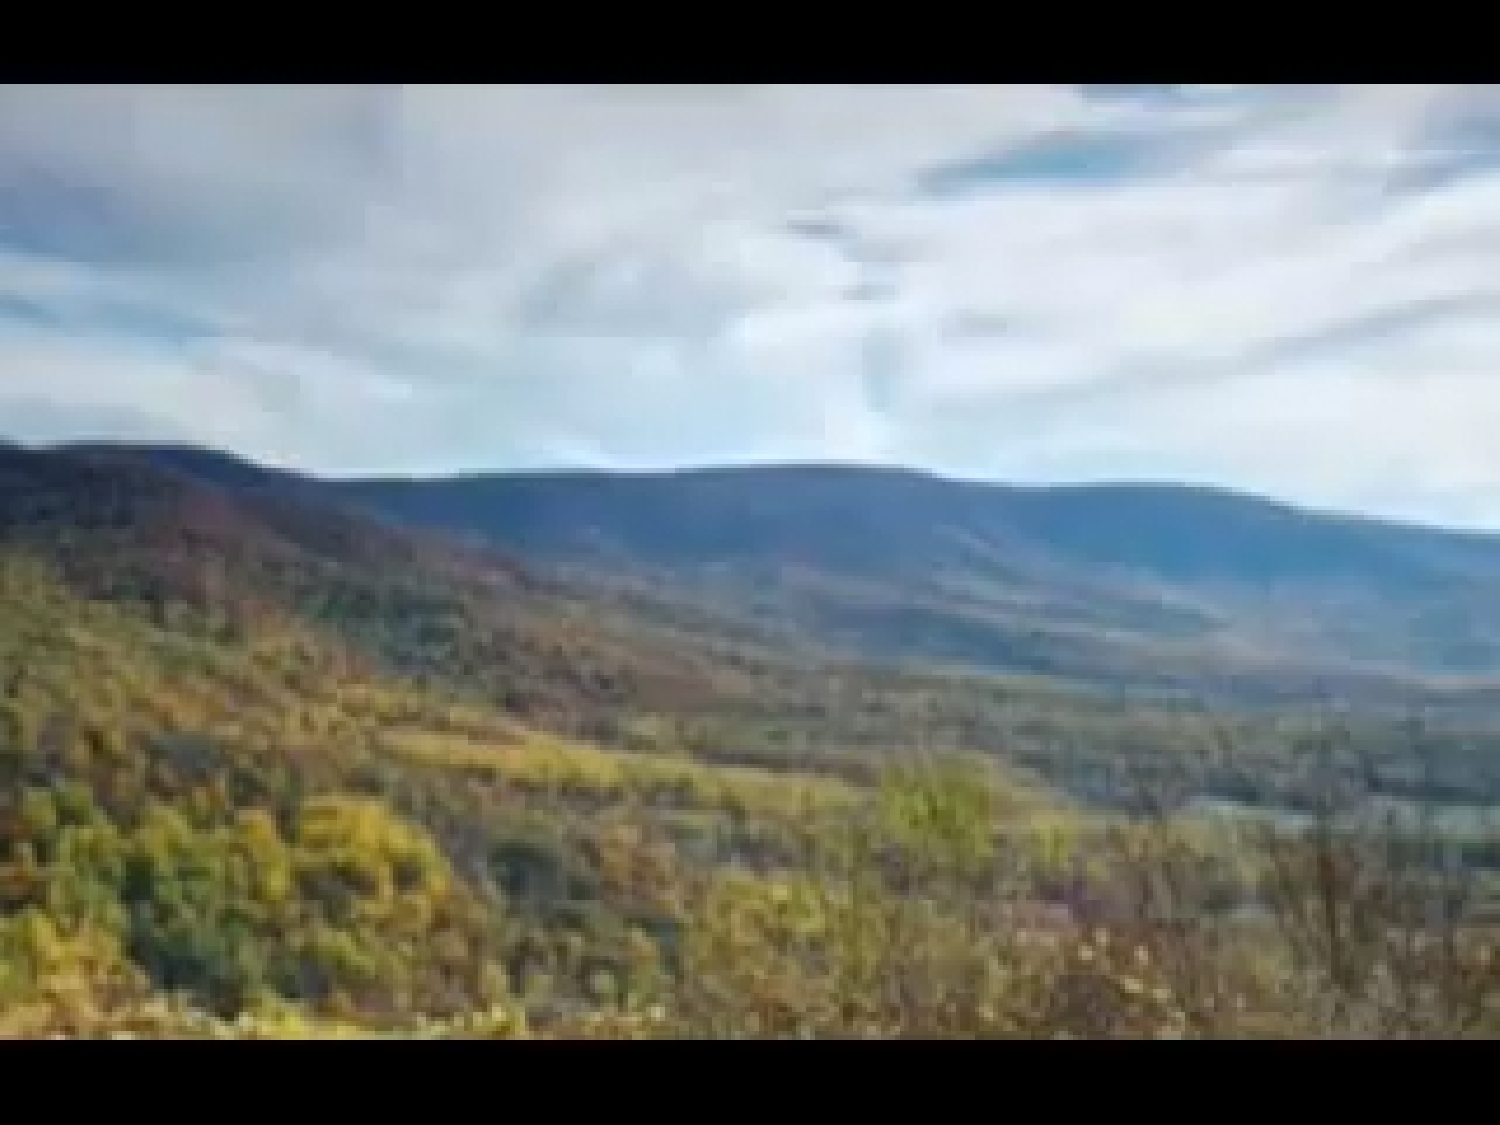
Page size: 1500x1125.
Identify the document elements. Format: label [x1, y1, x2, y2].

list [0, 0, 1500, 1125]
